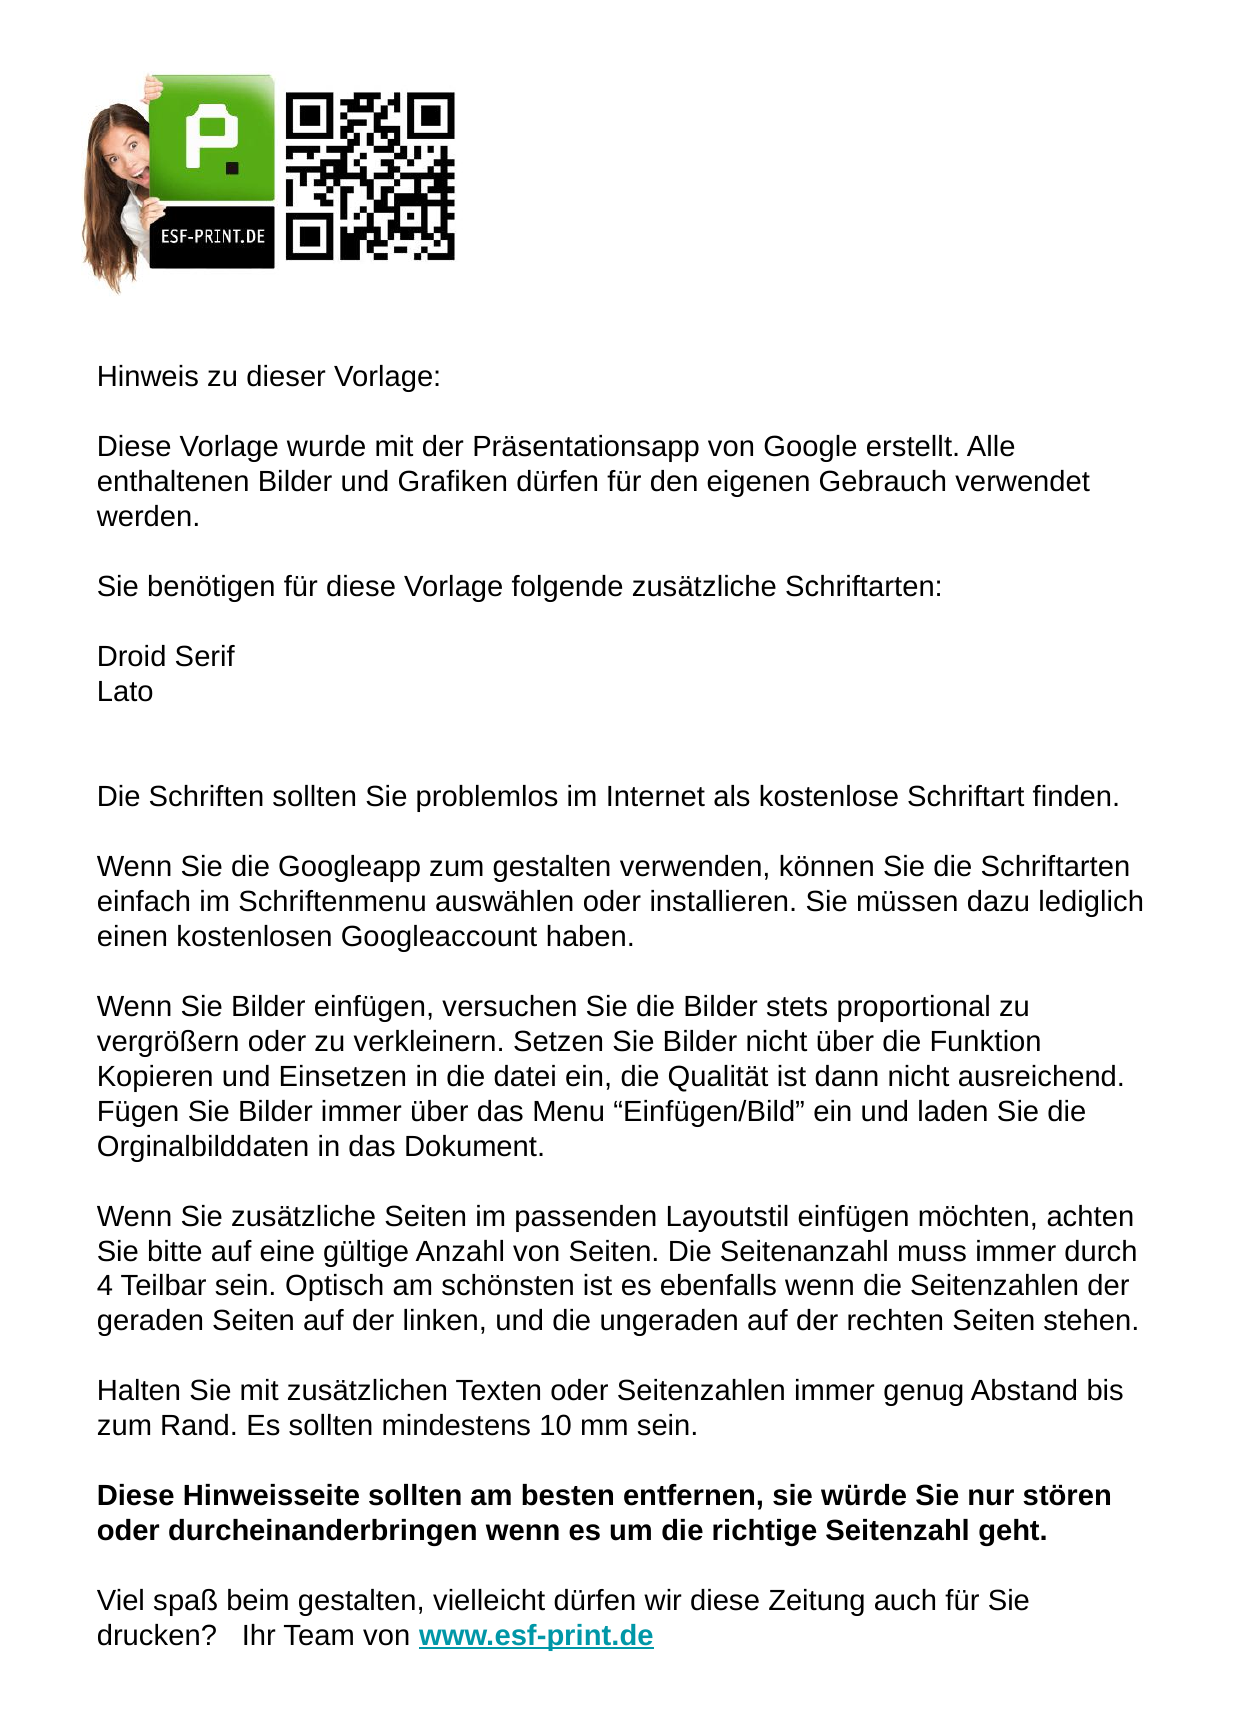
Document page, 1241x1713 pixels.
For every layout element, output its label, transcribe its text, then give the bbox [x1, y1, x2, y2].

text_box Hinweis zu dieser Vorlage: Diese Vorlage wurde mit der Präsentationsapp von Google erstellt. Alle enthaltenen Bilder und Grafiken dürfen für den eigenen Gebrauch verwendet werden. Sie benötigen für diese Vorlage folgende zusätzliche Schriftarten: Droid Serif Lato Die Schriften sollten Sie problemlos im Internet als kostenlose Schriftart finden. Wenn Sie die Googleapp zum gestalten verwenden, können Sie die Schriftarten einfach im Schriftenmenu auswählen oder installieren. Sie müssen dazu lediglich einen kostenlosen Googleaccount haben. Wenn Sie Bilder einfügen, versuchen Sie die Bilder stets proportional zu vergrößern oder zu verkleinern. Setzen Sie Bilder nicht über die Funktion Kopieren und Einsetzen in die datei ein, die Qualität ist dann nicht ausreichend. Fügen Sie Bilder immer über das Menu “Einfügen/Bild” ein und laden Sie die Orginalbilddaten in das Dokument. Wenn Sie zusätzliche Seiten im passenden Layoutstil einfügen möchten, achten Sie bitte auf eine gültige Anzahl von Seiten. Die Seitenanzahl muss immer durch 4 Teilbar sein. Optisch am schönsten ist es ebenfalls wenn die Seitenzahlen der geraden Seiten auf der linken, und die ungeraden auf der rechten Seiten stehen. Halten Sie mit zusätzlichen Texten oder Seitenzahlen immer genug Abstand bis zum Rand. Es sollten mindestens 10 mm sein. Diese Hinweisseite sollten am besten entfernen, sie würde Sie nur stören oder durcheinanderbringen wenn es um die richtige Seitenzahl geht. Viel spaß beim gestalten, vielleicht dürfen wir diese Zeitung auch für Sie drucken? Ihr Team von www.esf-print.de [81, 342, 1161, 1692]
picture [81, 70, 469, 297]
